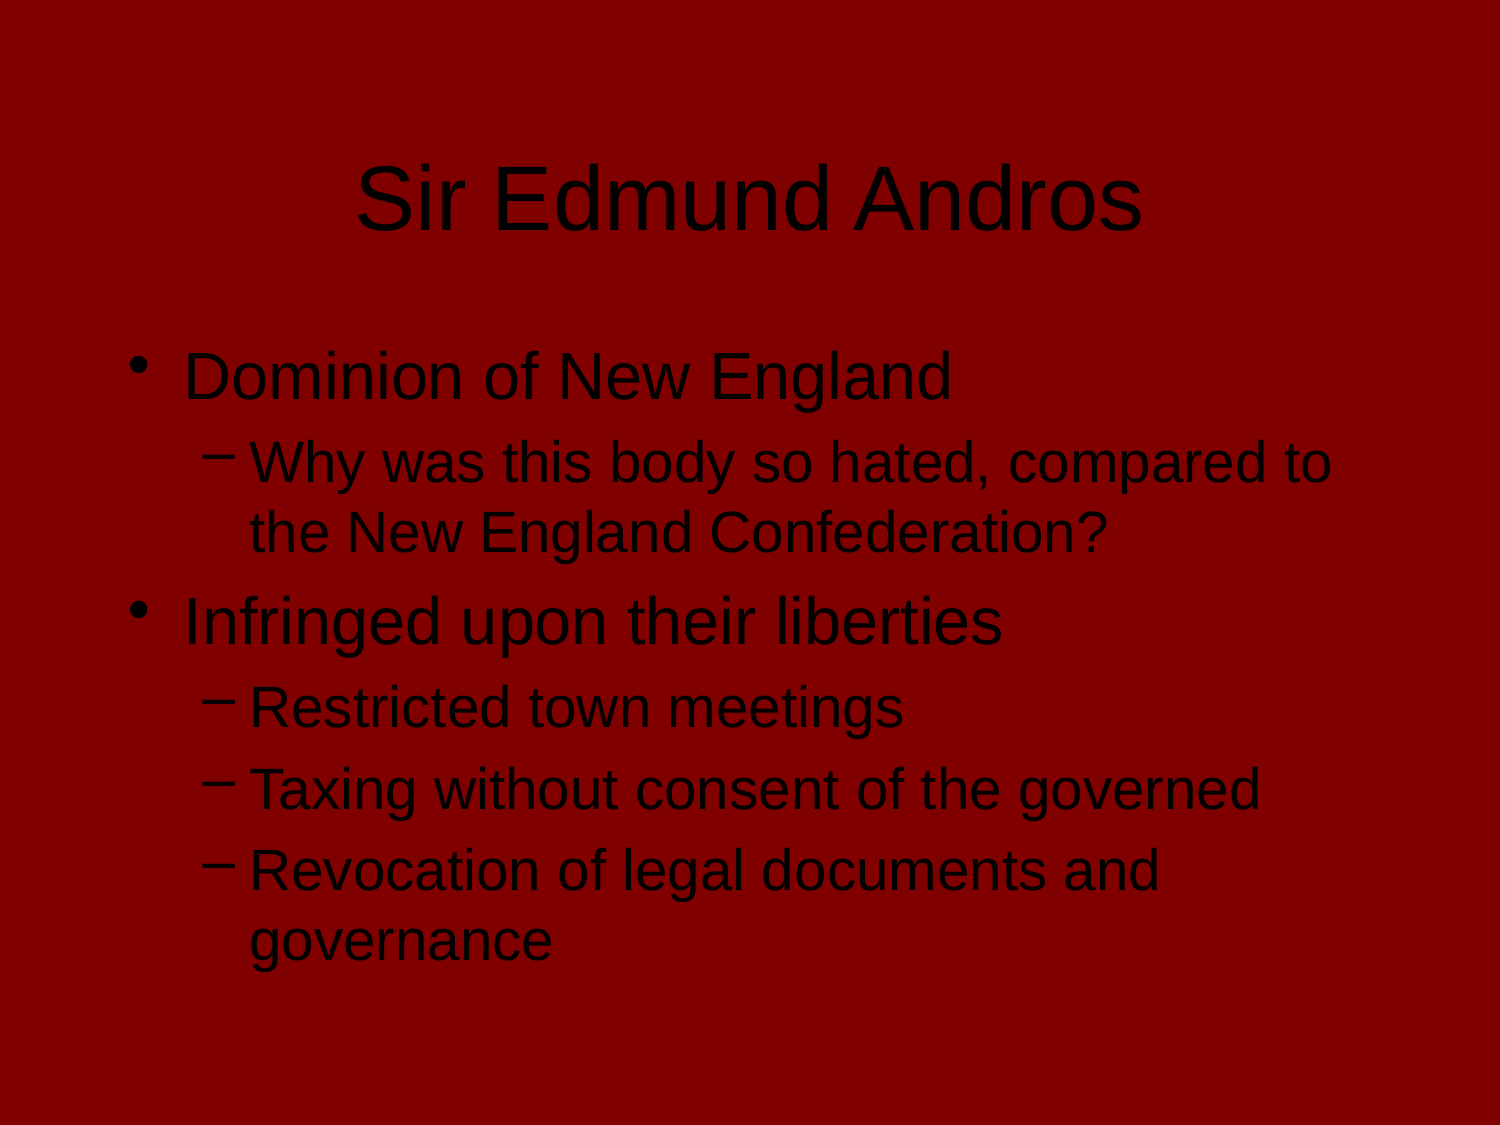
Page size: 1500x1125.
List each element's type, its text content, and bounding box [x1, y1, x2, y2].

list Dominion of New England Why was this body so hated, compared to the New England Confederation? Infringed upon their liberties Restricted town meetings Taxing without consent of the governed Revocation of legal documents and governance [112, 324, 1388, 1001]
title Sir Edmund Andros [112, 99, 1388, 288]
